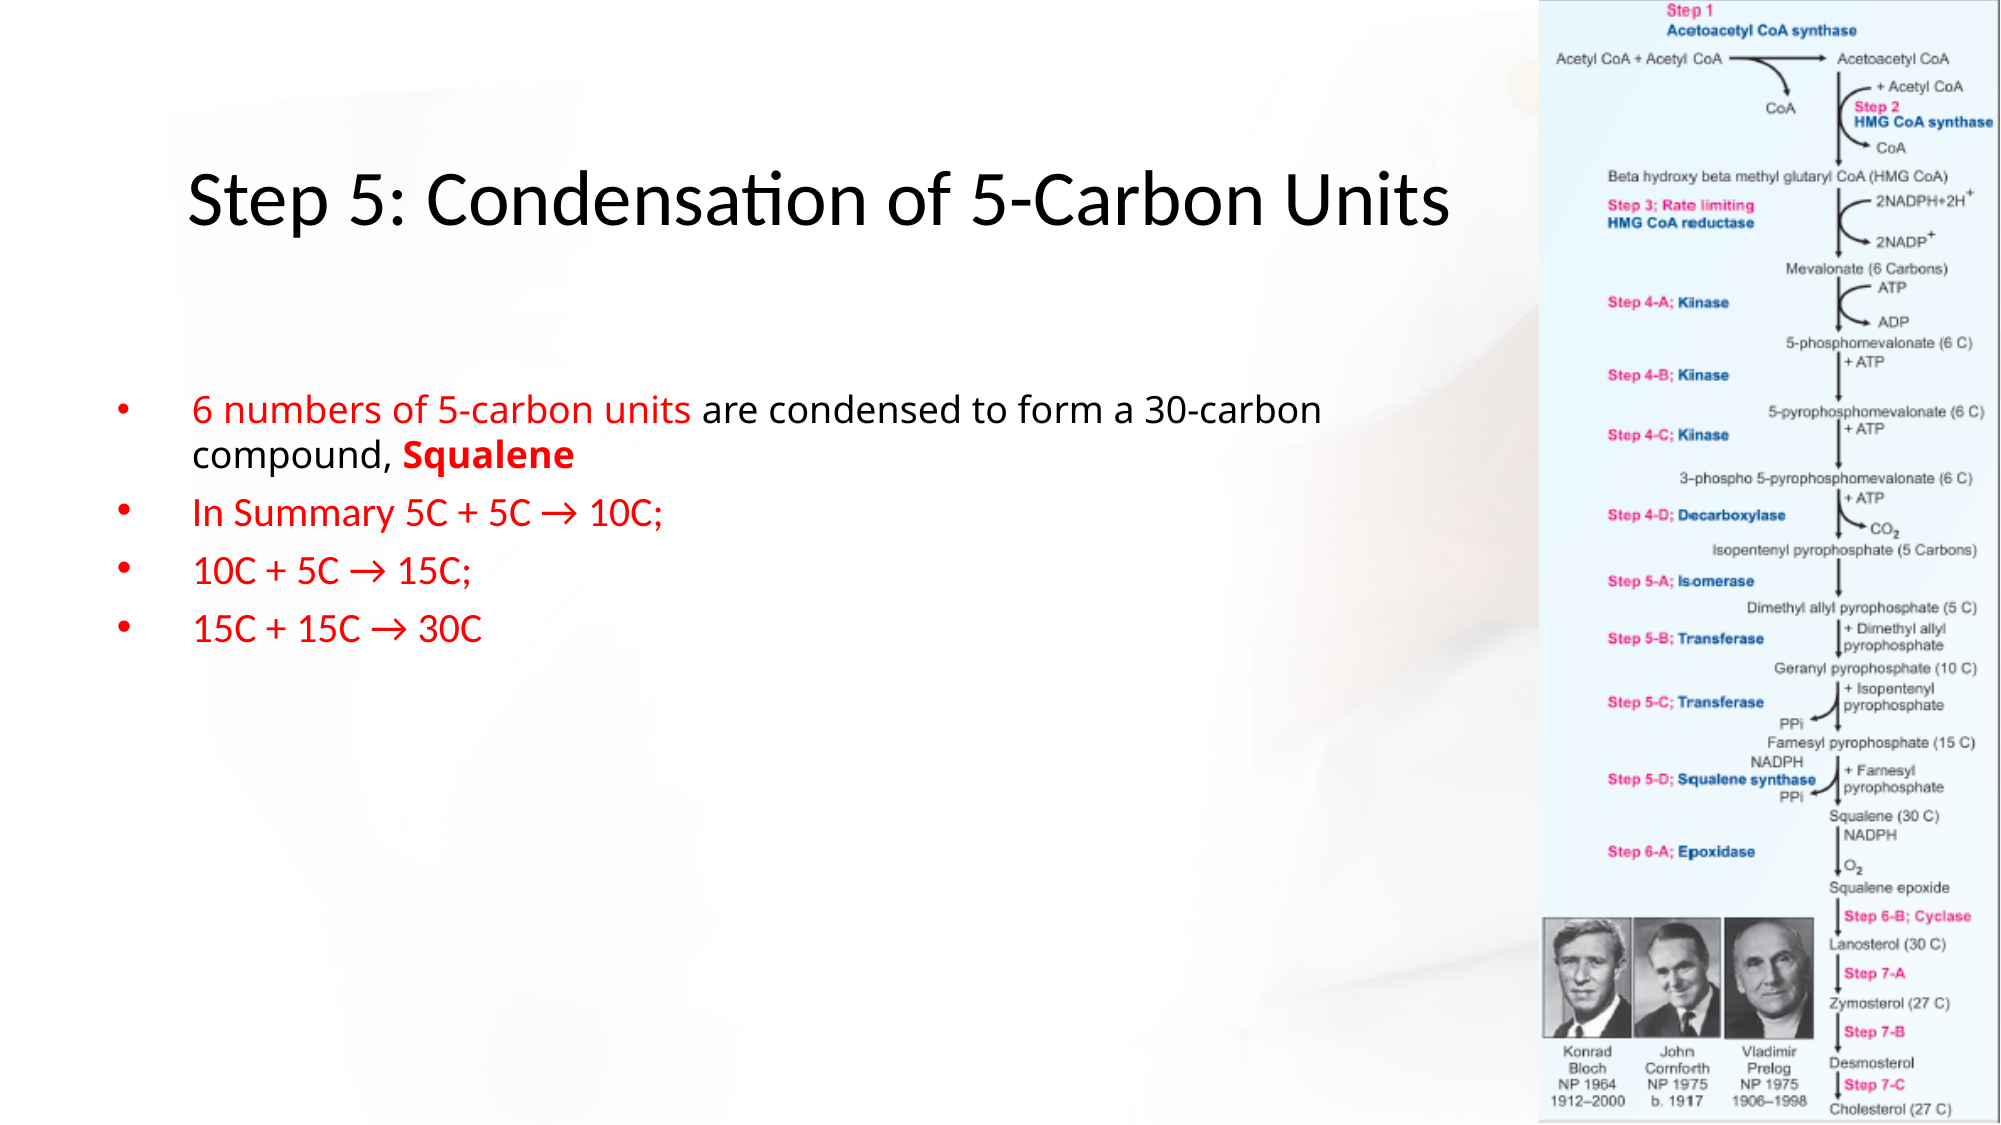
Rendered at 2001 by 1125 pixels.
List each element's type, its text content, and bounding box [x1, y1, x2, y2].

picture [0, 0, 2001, 1125]
title Step 5: Condensation of 5-Carbon Units [99, 110, 1534, 278]
list 6 numbers of 5-carbon units are condensed to form a 30-carbon compound, Squalene In Summary 5C + 5C → 10C; 10C + 5C → 15C; 15C + 15C → 30C [101, 378, 1534, 1110]
